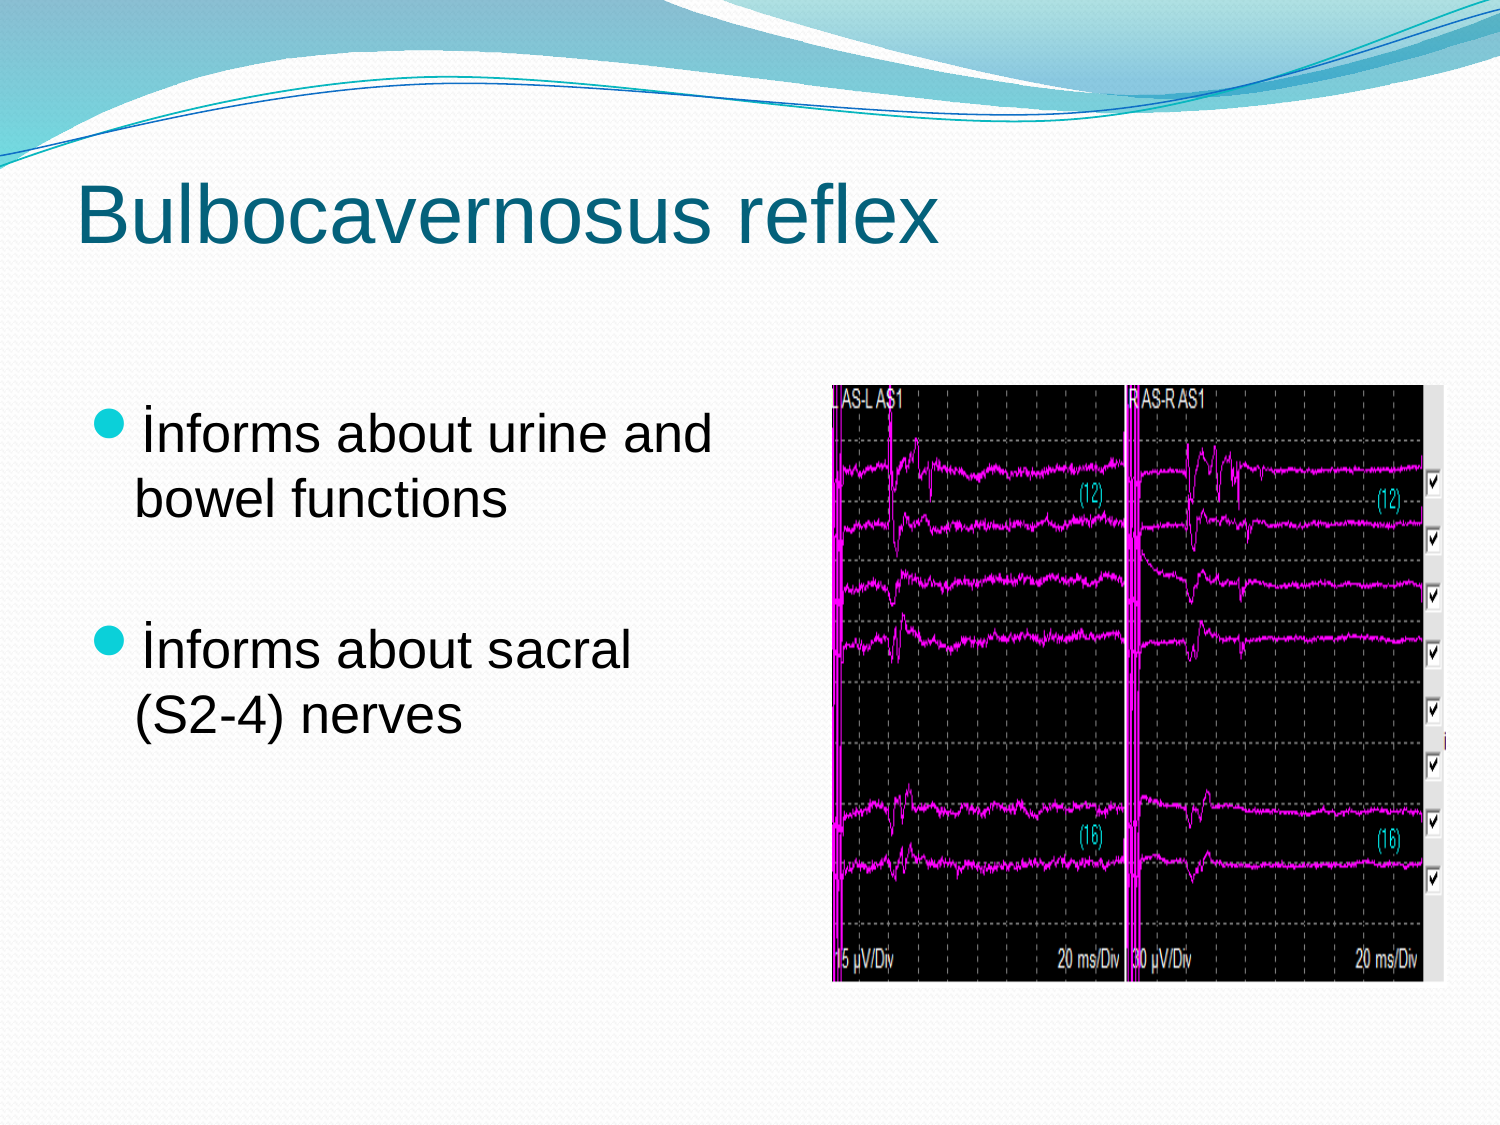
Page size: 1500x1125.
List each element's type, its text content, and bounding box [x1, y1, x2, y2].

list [832, 385, 1447, 988]
title Bulbocavernosus reflex [75, 66, 1425, 386]
list İnforms about urine and bowel functions İnforms about sacral (S2-4) nerves [75, 314, 738, 1043]
